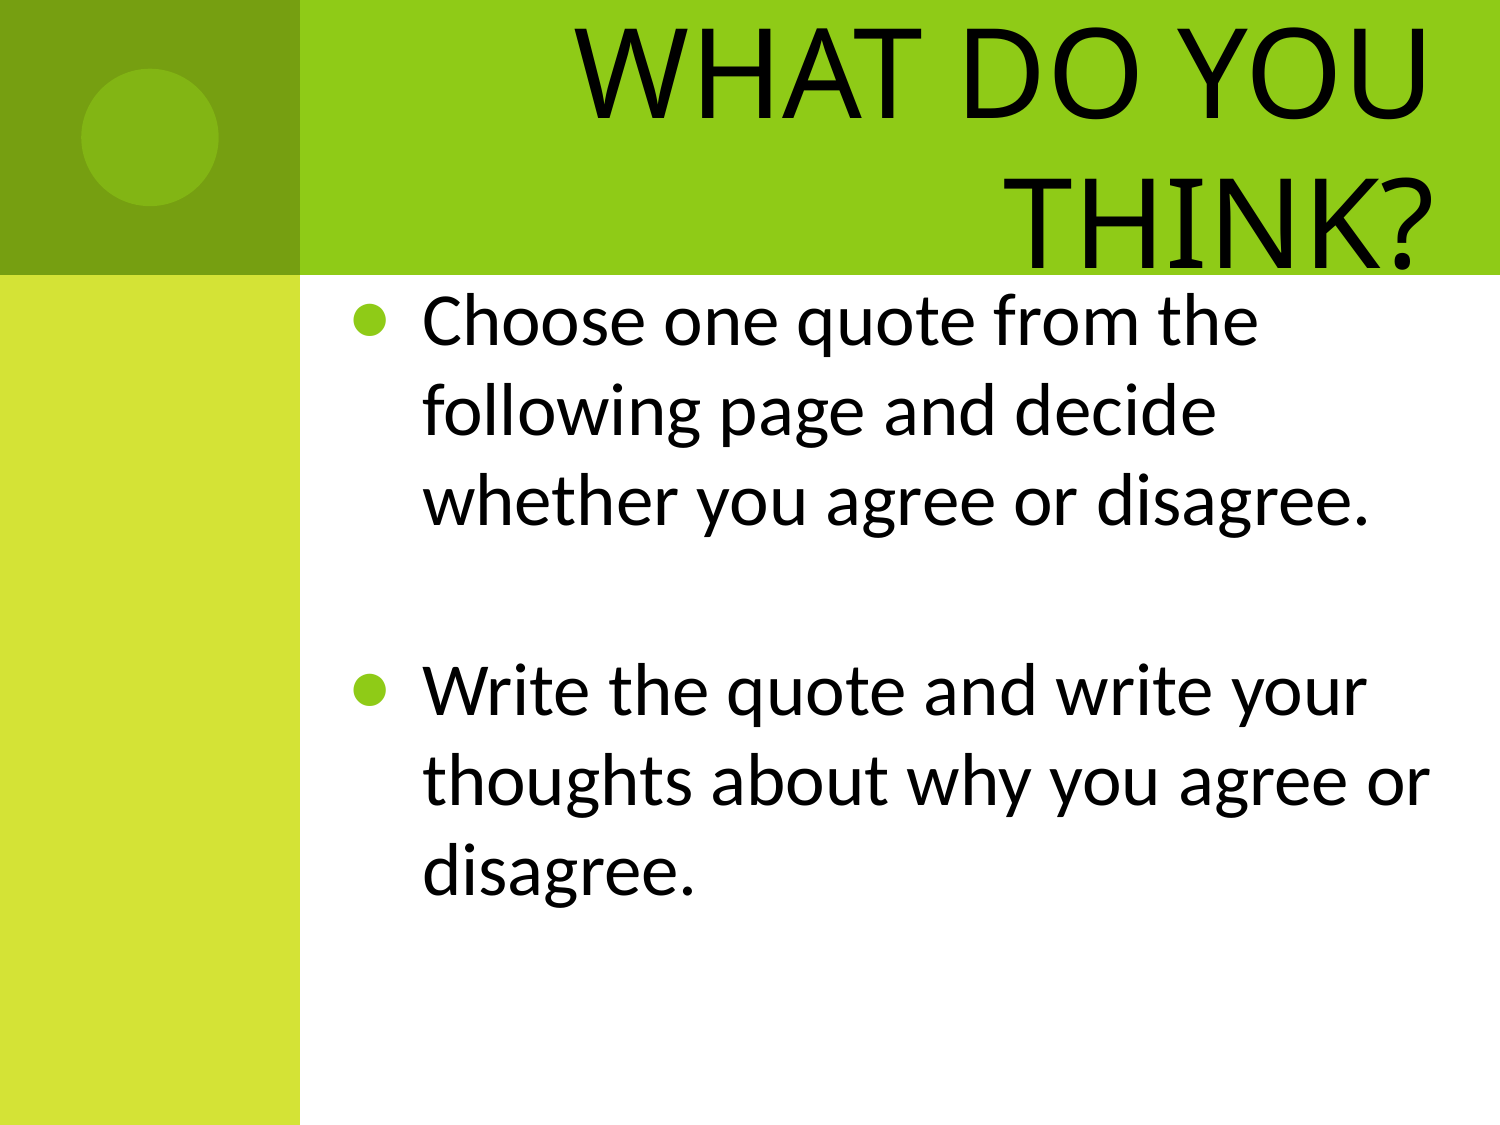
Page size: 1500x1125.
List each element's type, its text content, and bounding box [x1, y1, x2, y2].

title What Do You Think? [174, 50, 1450, 238]
list Choose one quote from the following page and decide whether you agree or disagree. Write the quote and write your thoughts about why you agree or disagree. [332, 262, 1470, 1106]
